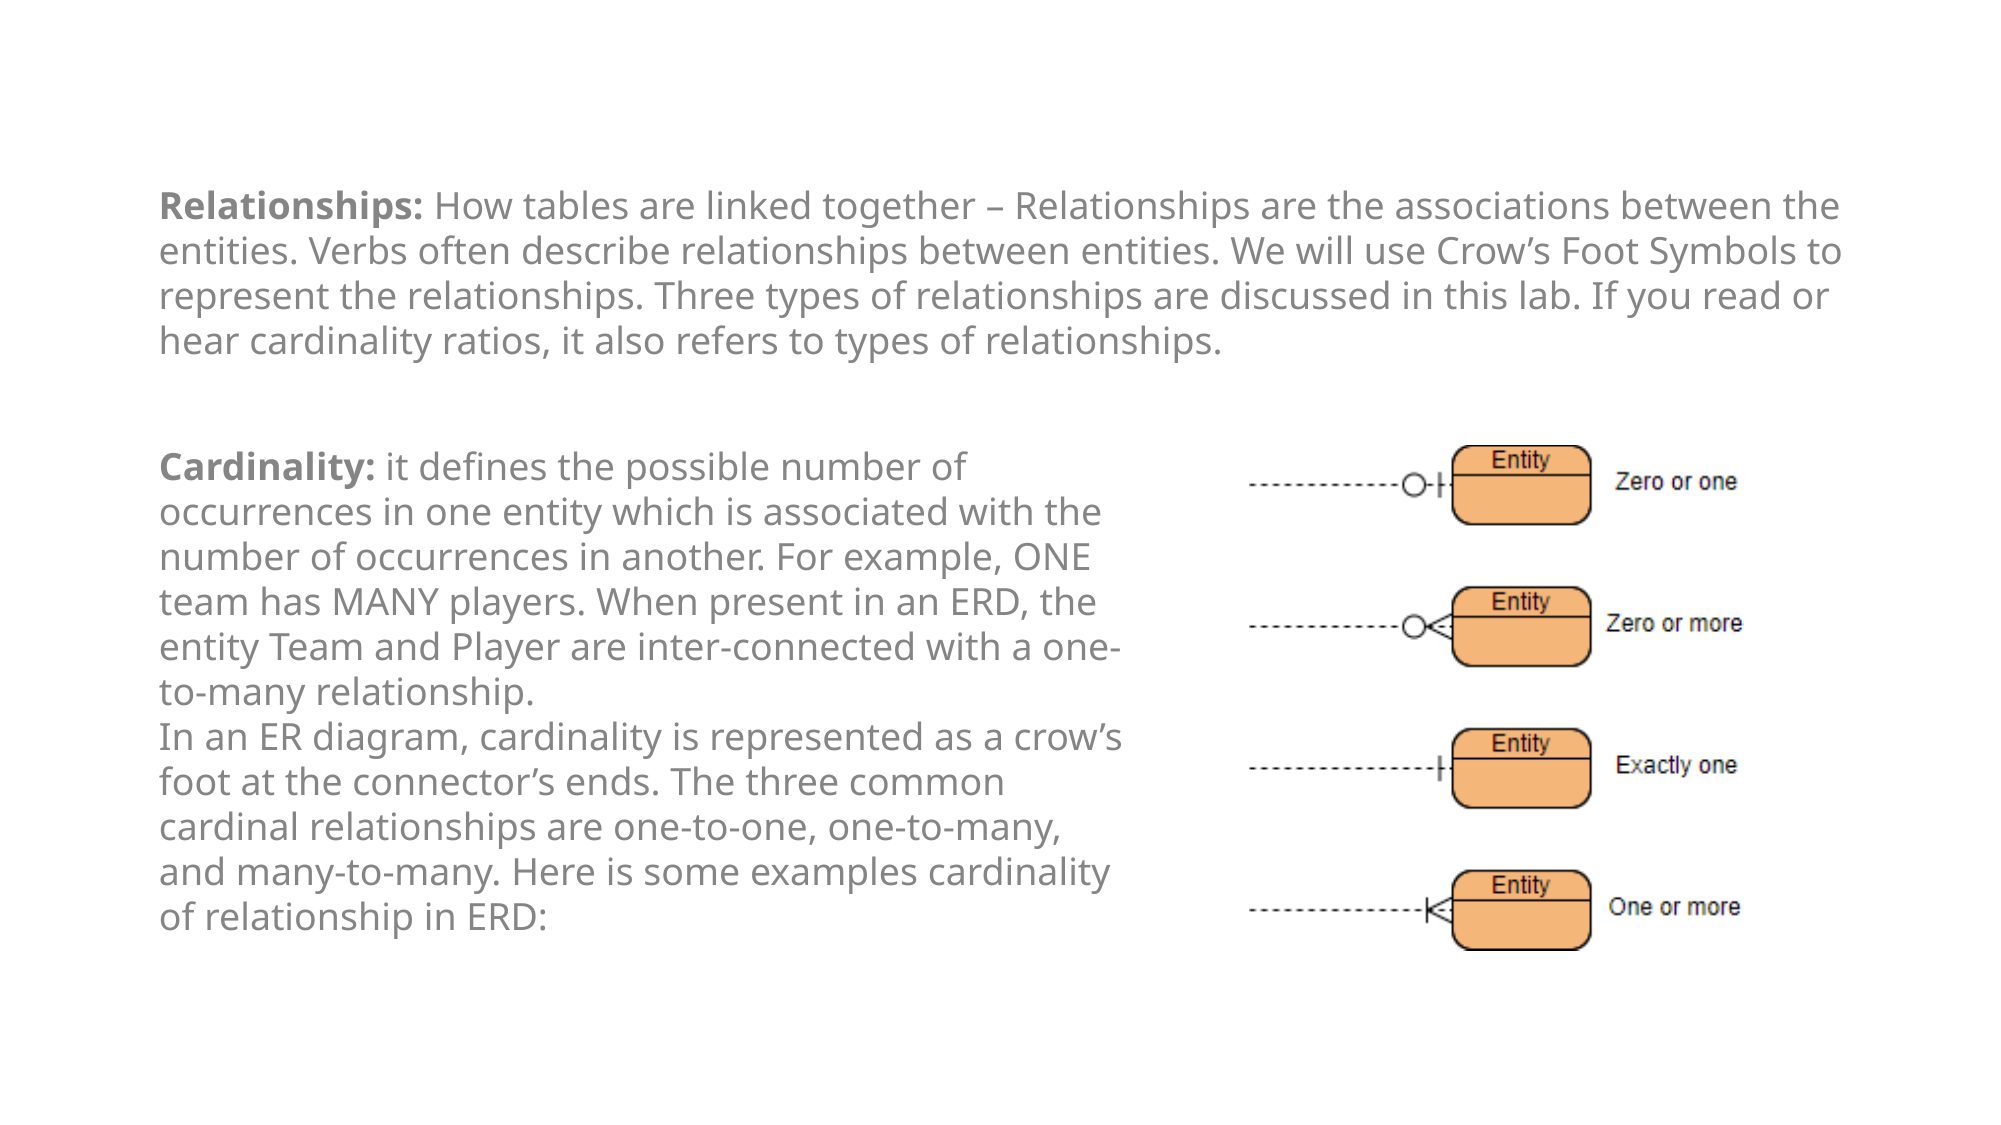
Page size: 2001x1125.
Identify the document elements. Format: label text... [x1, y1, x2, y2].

text_box Cardinality: it defines the possible number of occurrences in one entity which is associated with the number of occurrences in another. For example, ONE team has MANY players. When present in an ERD, the entity Team and Player are inter-connected with a one-to-many relationship. In an ER diagram, cardinality is represented as a crow’s foot at the connector’s ends. The three common cardinal relationships are one-to-one, one-to-many, and many-to-many. Here is some examples cardinality of relationship in ERD: [144, 408, 1144, 946]
text_box Relationships: How tables are linked together – Relationships are the associations between the entities. Verbs often describe relationships between entities. We will use Crow’s Foot Symbols to represent the relationships. Three types of relationships are discussed in this lab. If you read or hear cardinality ratios, it also refers to types of relationships. [144, 175, 1885, 415]
picture [1249, 445, 1744, 952]
